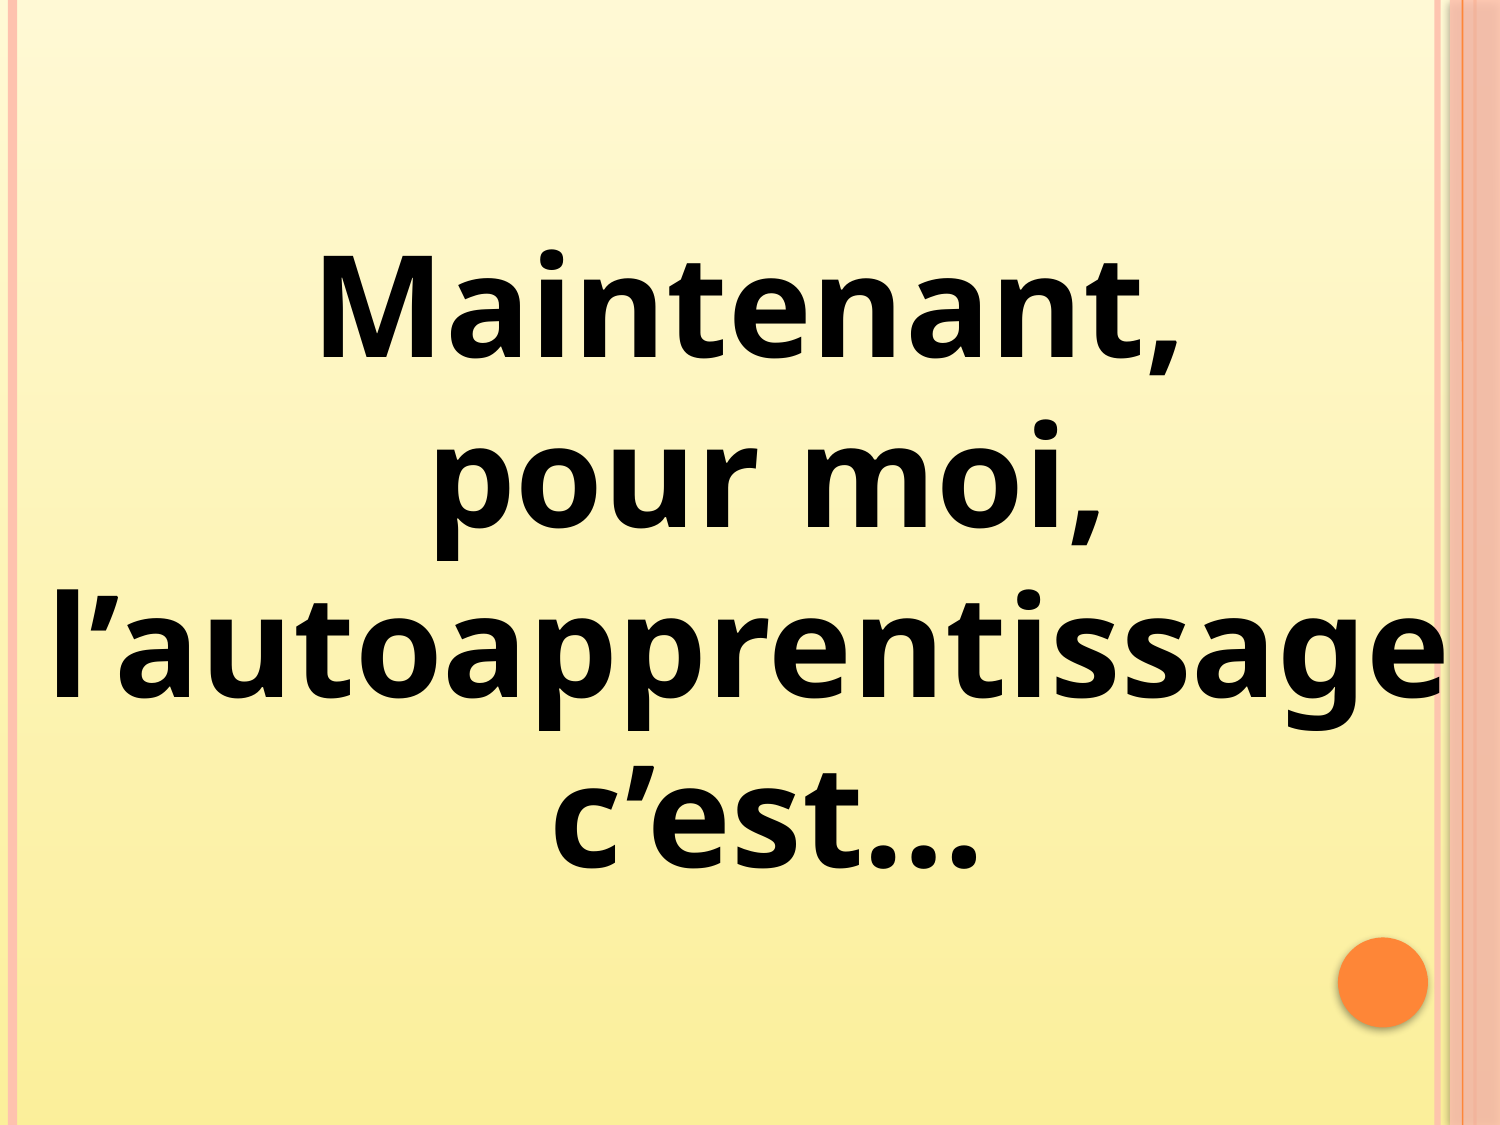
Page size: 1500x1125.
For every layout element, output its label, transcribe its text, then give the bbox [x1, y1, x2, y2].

text_box Maintenant, pour moi, l’autoapprentissage c’est… [31, 208, 1500, 903]
